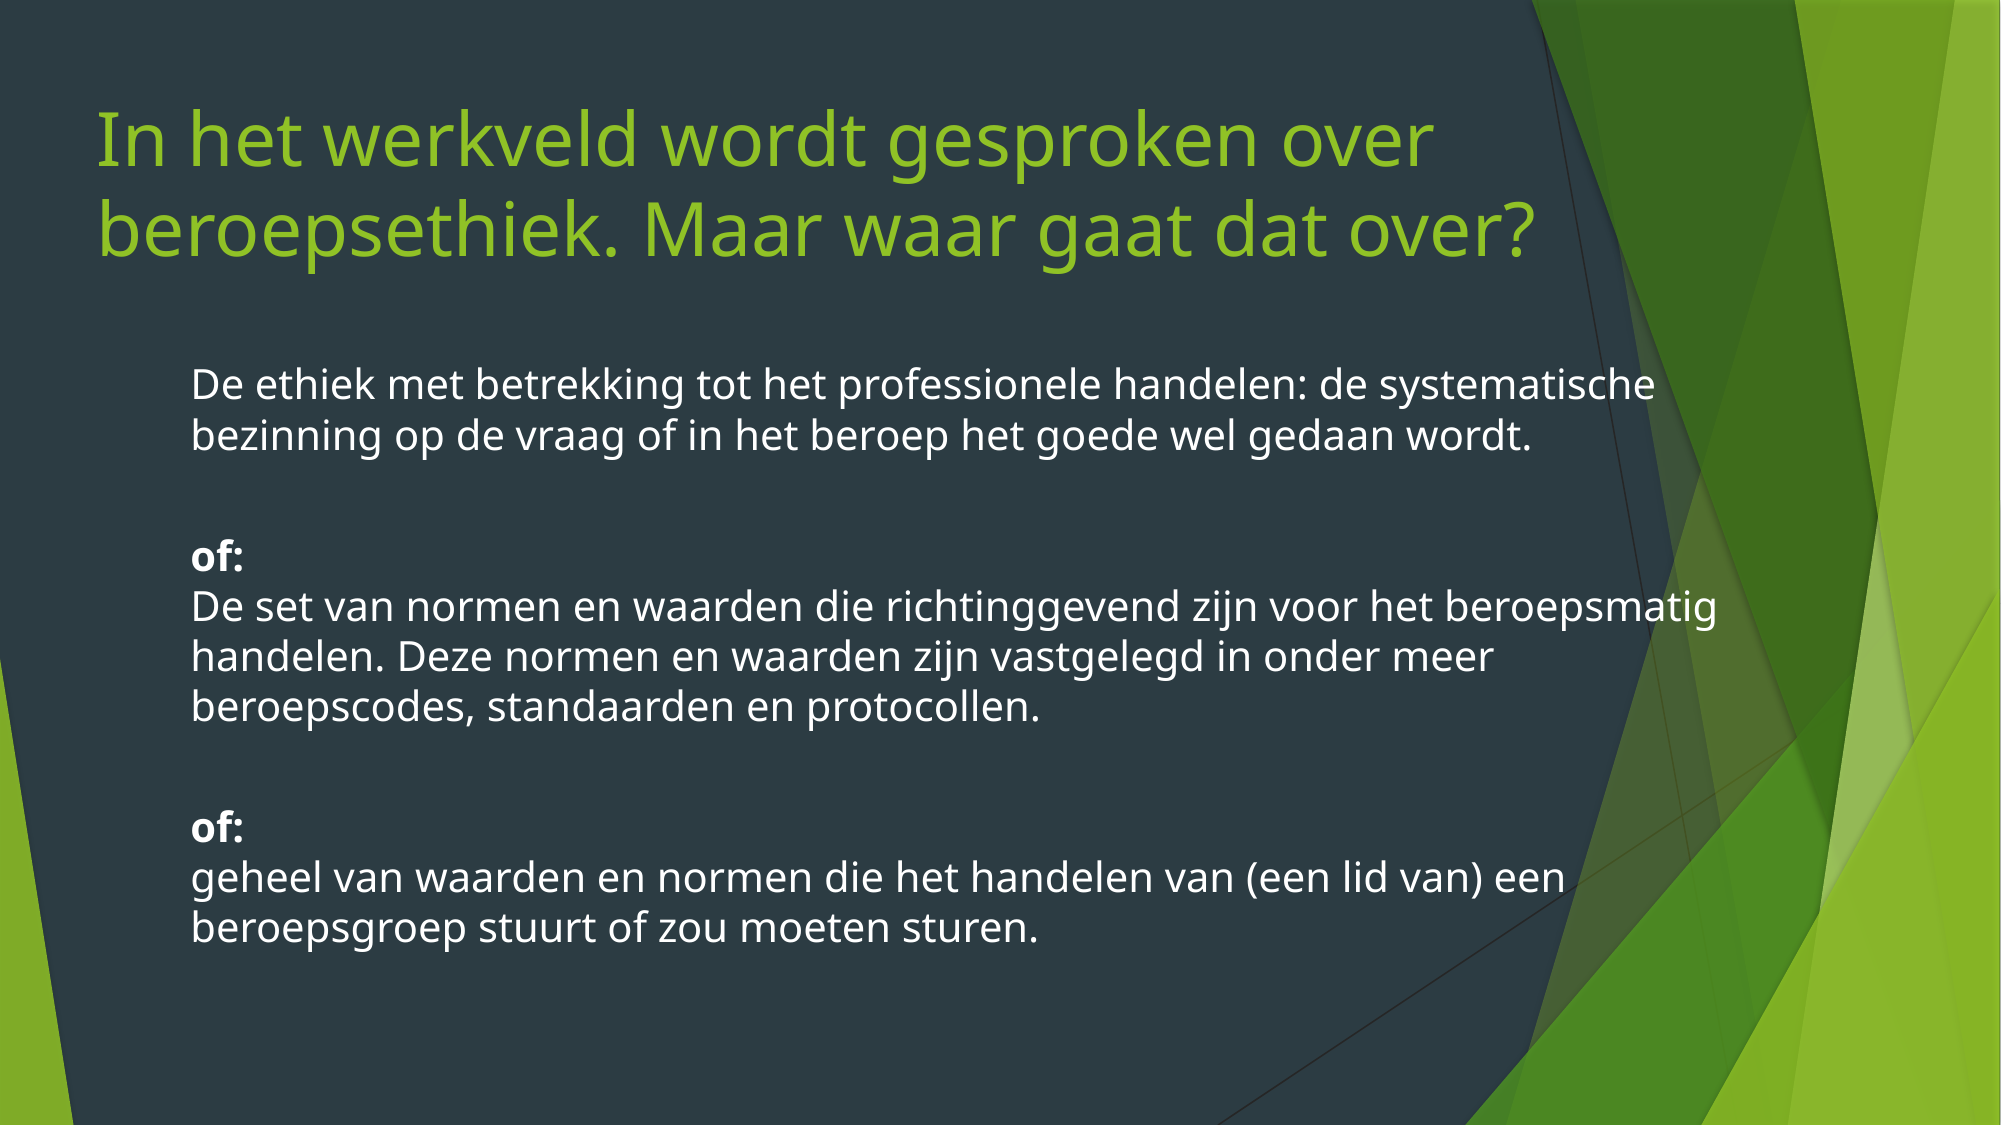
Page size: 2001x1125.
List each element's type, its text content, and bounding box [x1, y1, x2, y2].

list De ethiek met betrekking tot het professionele handelen: de systematische bezinning op de vraag of in het beroep het goede wel gedaan wordt. of: De set van normen en waarden die richtinggevend zijn voor het beroepsmatig handelen. Deze normen en waarden zijn vastgelegd in onder meer beroepscodes, standaarden en protocollen. of: geheel van waarden en normen die het handelen van (een lid van) een beroepsgroep stuurt of zou moeten sturen. [175, 350, 1795, 984]
title In het werkveld wordt gesproken over beroepsethiek. Maar waar gaat dat over? [81, 83, 1702, 307]
